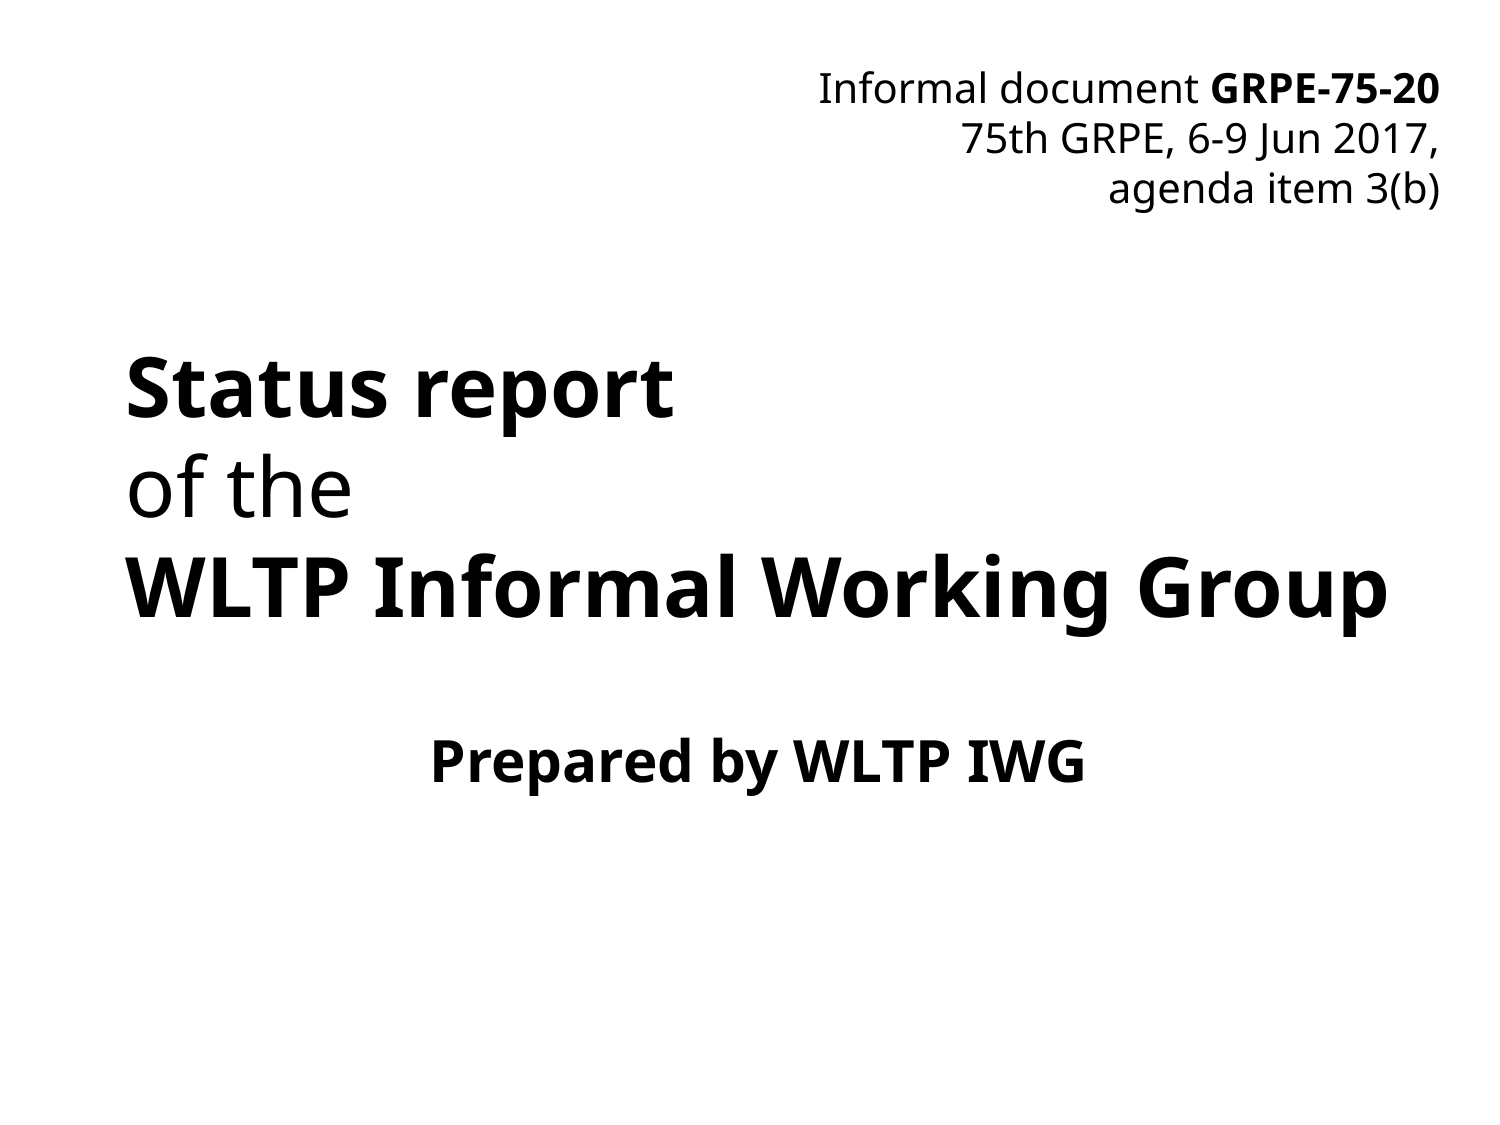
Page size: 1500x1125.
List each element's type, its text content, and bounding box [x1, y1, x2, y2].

text_box Status report of the WLTP Informal Working Group Prepared by WLTP IWG [111, 326, 1407, 802]
text_box Informal document GRPE-75-20 75th GRPE, 6-9 Jun 2017, agenda item 3(b) [705, 54, 1456, 220]
